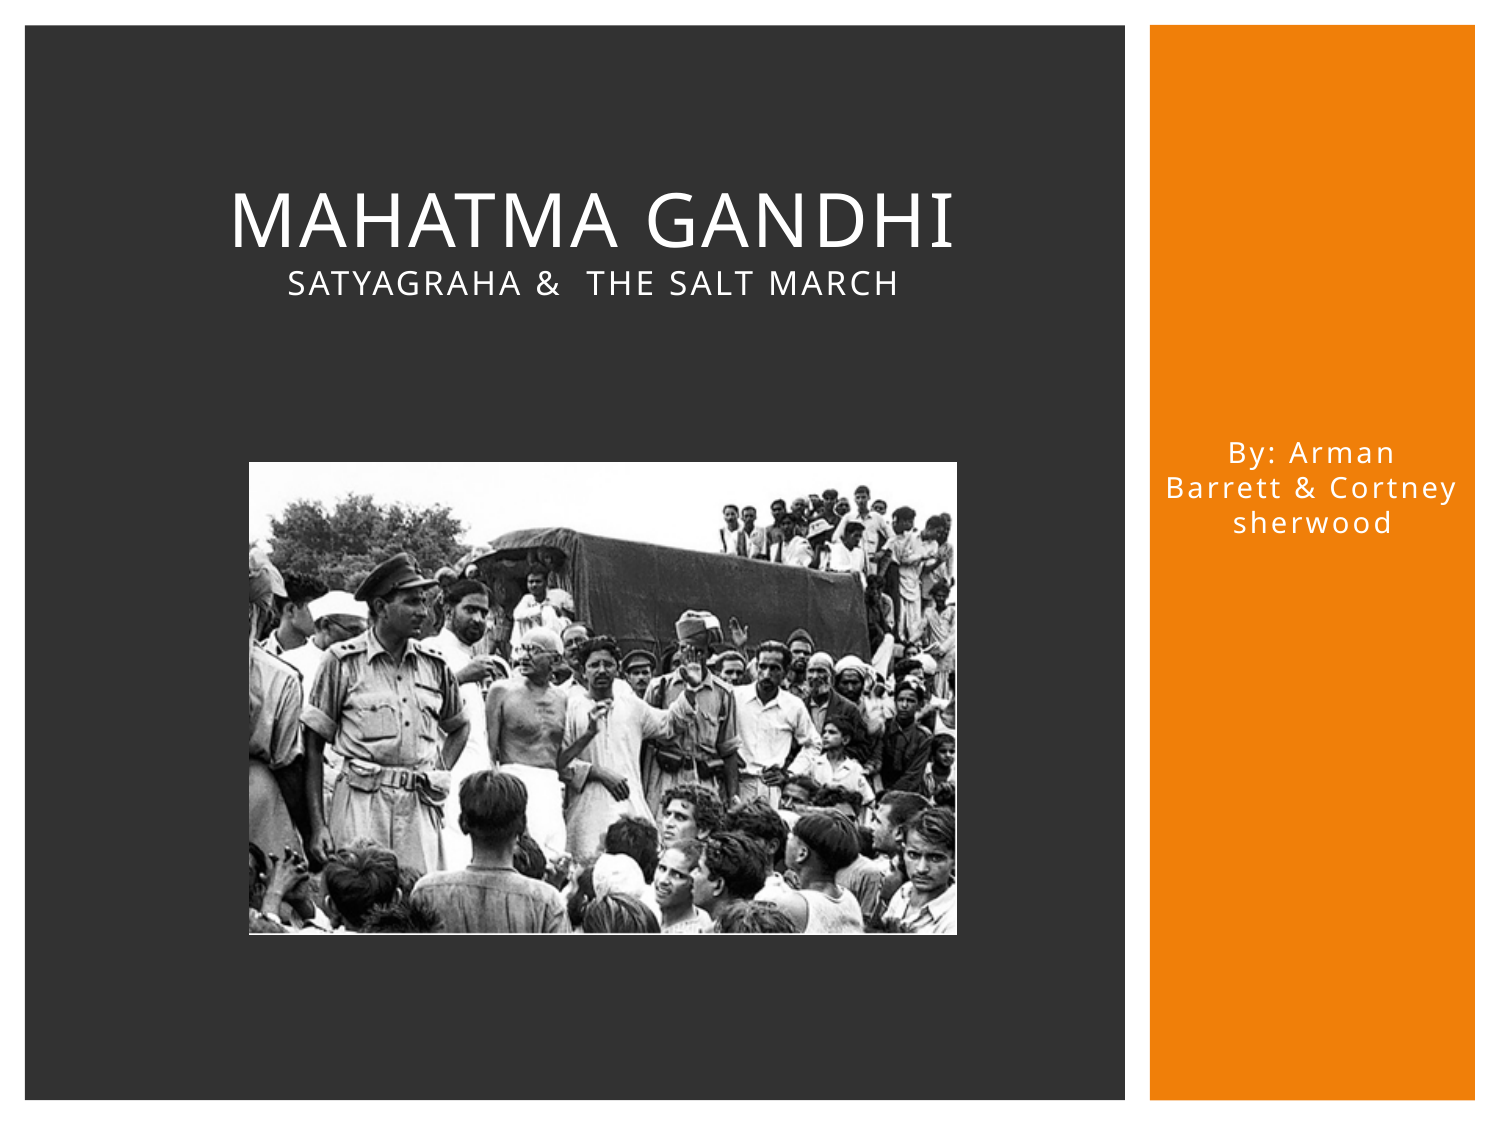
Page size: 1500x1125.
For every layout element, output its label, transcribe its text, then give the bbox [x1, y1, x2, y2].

picture [249, 462, 957, 935]
title mahatma Gandhi Satyagraha & The Salt March [75, 75, 1113, 400]
subtitle By: Arman Barrett & Cortney sherwood [1149, 336, 1475, 637]
